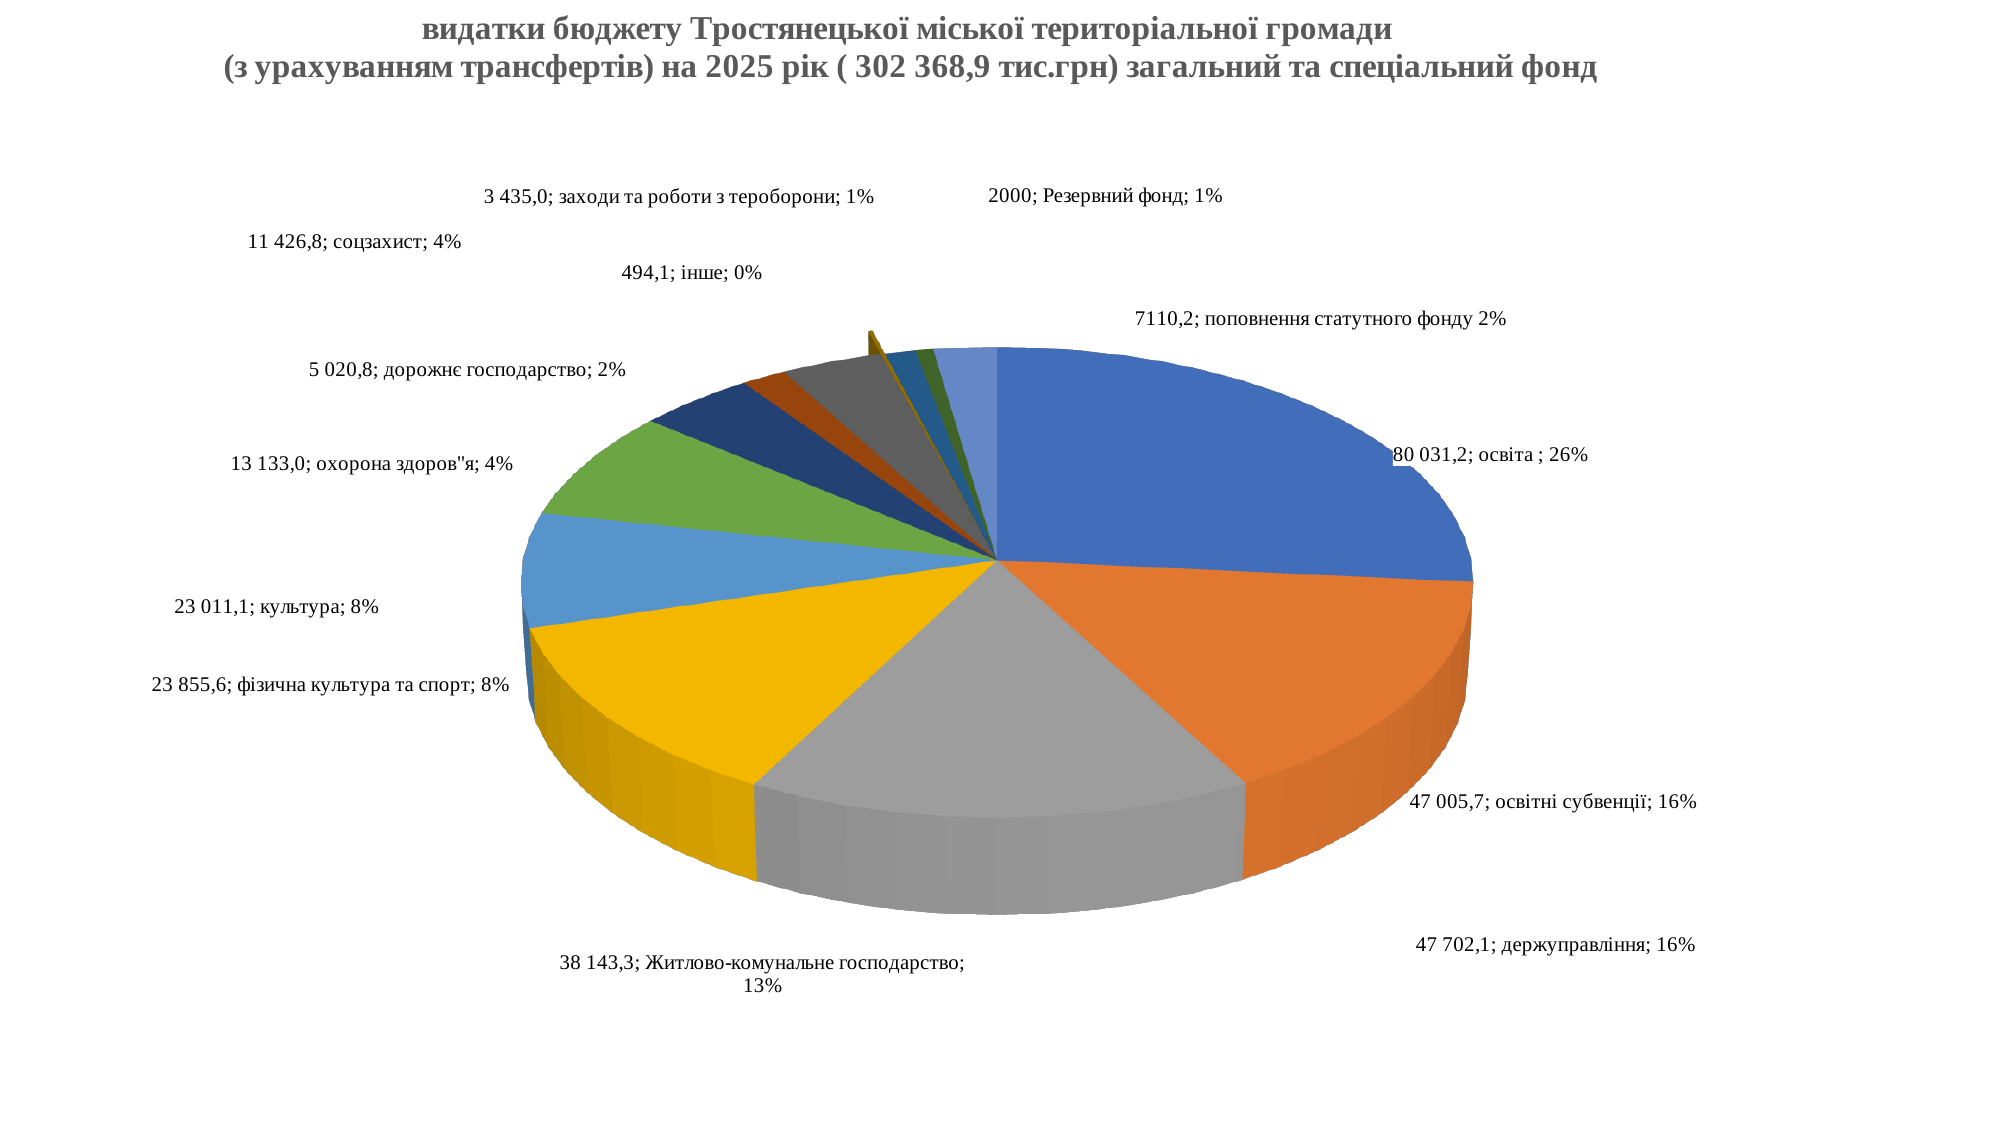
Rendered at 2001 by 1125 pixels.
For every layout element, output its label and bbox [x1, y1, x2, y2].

chart [0, 0, 2000, 1125]
